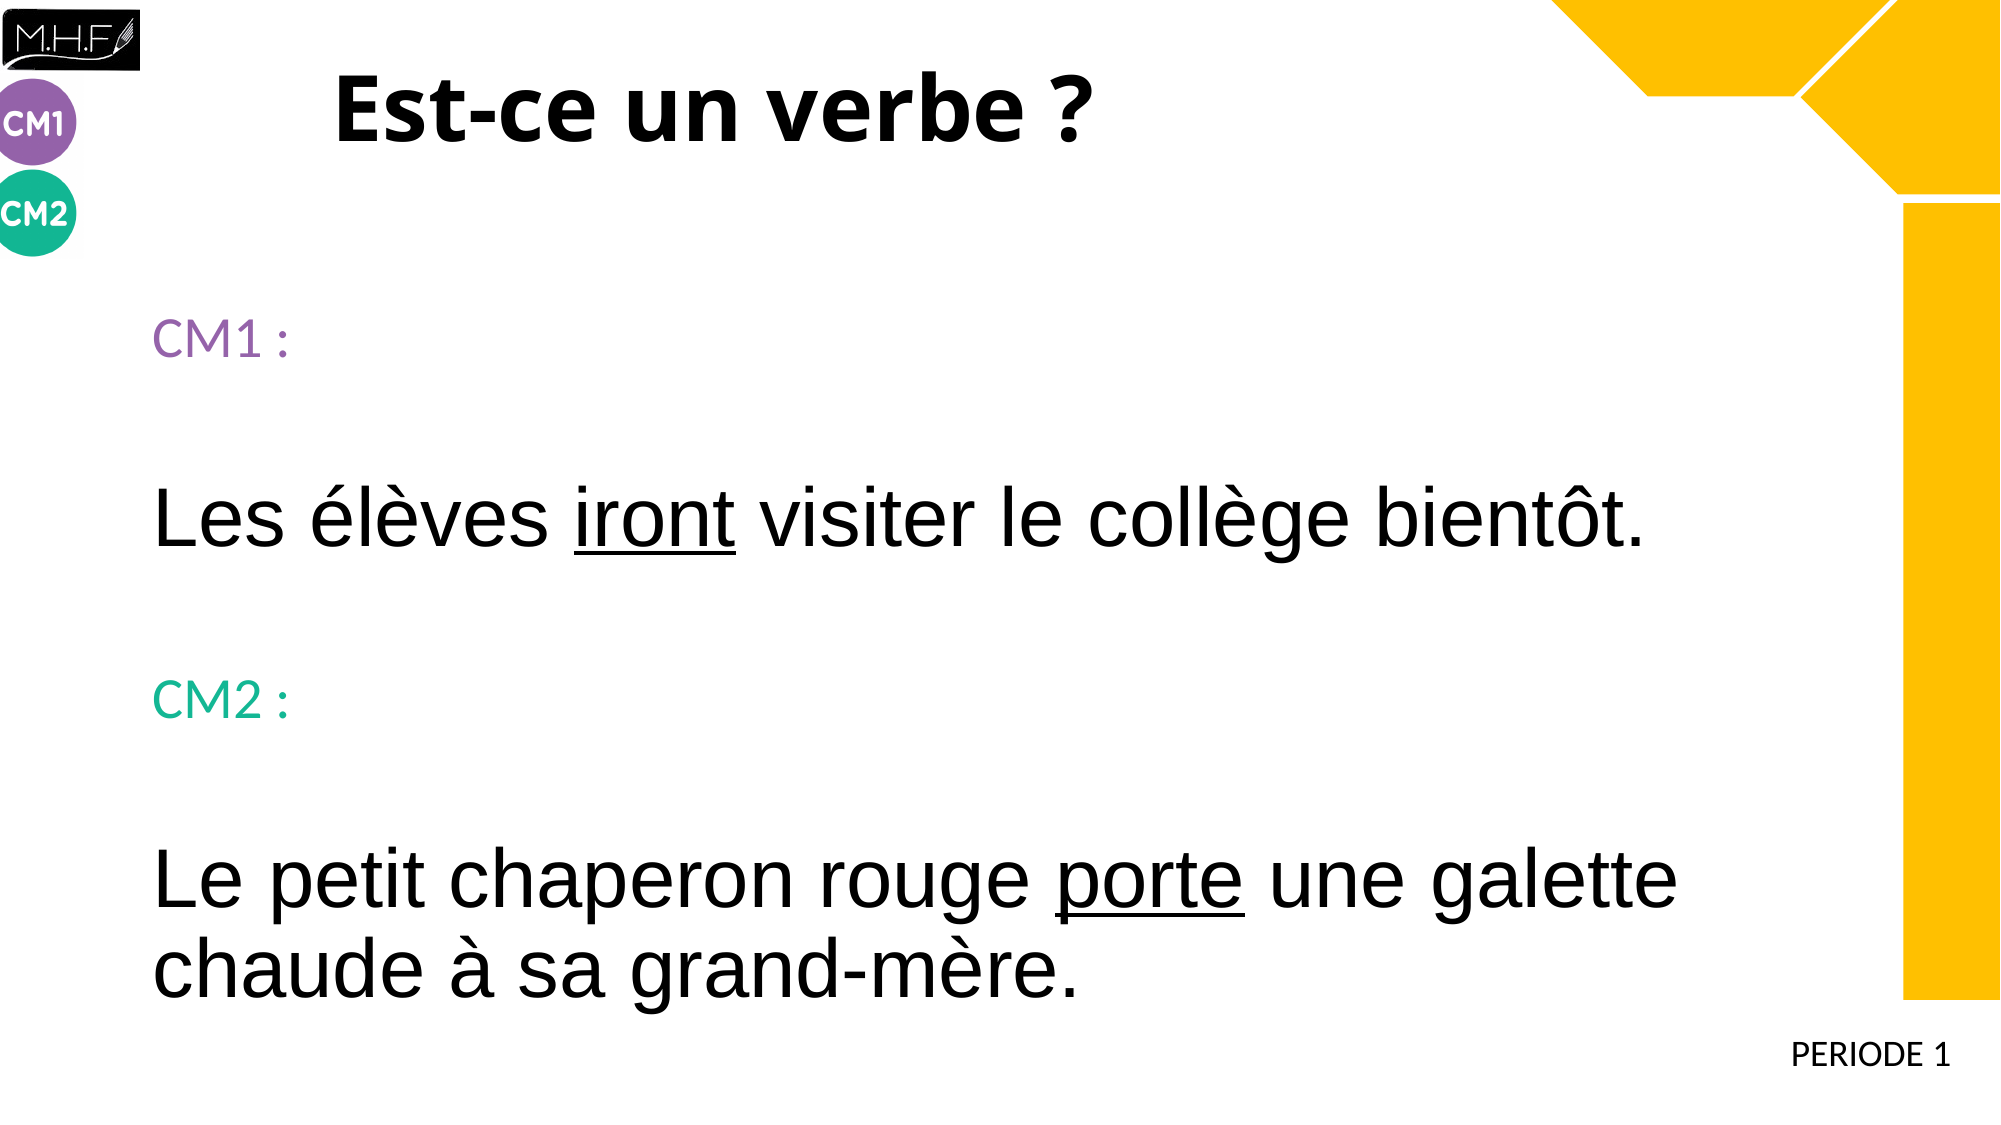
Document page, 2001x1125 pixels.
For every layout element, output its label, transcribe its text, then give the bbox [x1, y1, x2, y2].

list CM1 : Les élèves iront visiter le collège bientôt. CM2 : Le petit chaperon rouge porte une galette chaude à sa grand-mère. [137, 299, 1863, 1048]
picture [0, 7, 140, 259]
text_box [1902, 202, 2000, 1001]
text_box PERIODE 1 [1362, 1021, 1967, 1082]
title Est-ce un verbe ? [316, 3, 1863, 221]
text_box [1799, 0, 2000, 196]
text_box [1549, 0, 1892, 98]
